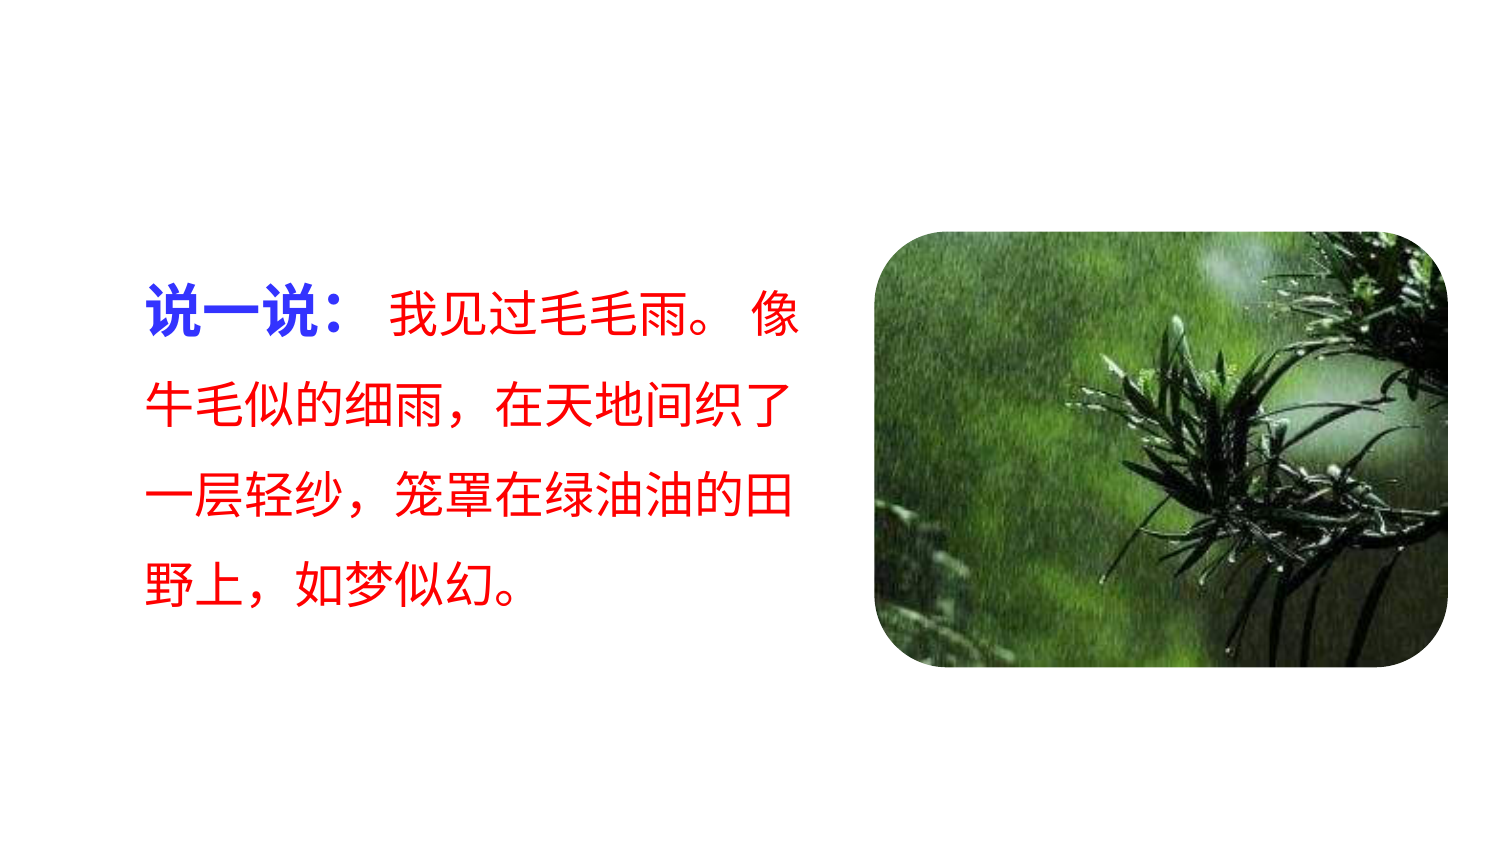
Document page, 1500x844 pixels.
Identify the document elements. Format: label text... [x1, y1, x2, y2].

picture [874, 231, 1449, 668]
text_box 说一说： 我见过毛毛雨。 像牛毛似的细雨，在天地间织了一层轻纱，笼罩在绿油油的田野上，如梦似幻。 [129, 231, 835, 622]
